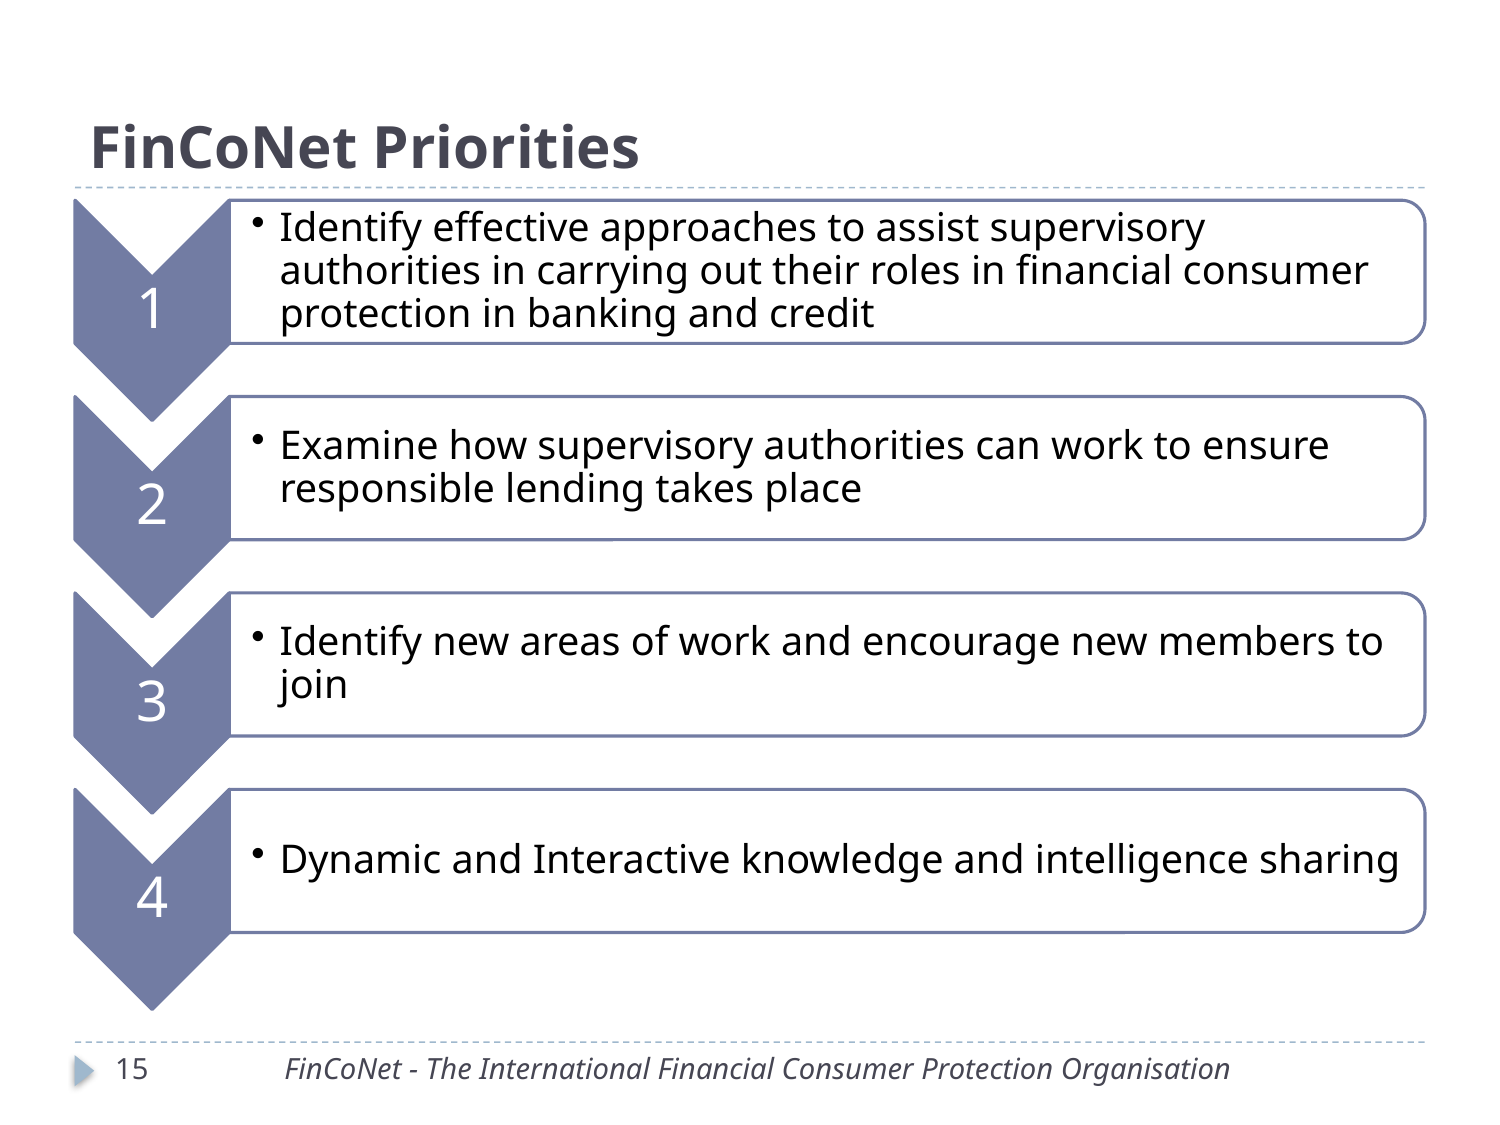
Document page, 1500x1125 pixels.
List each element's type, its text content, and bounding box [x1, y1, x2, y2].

slide_number 15 [100, 1042, 426, 1103]
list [74, 199, 1426, 1011]
footer FinCoNet - The International Financial Consumer Protection Organisation [426, 1042, 1341, 1103]
title FinCoNet Priorities [75, 24, 1425, 188]
